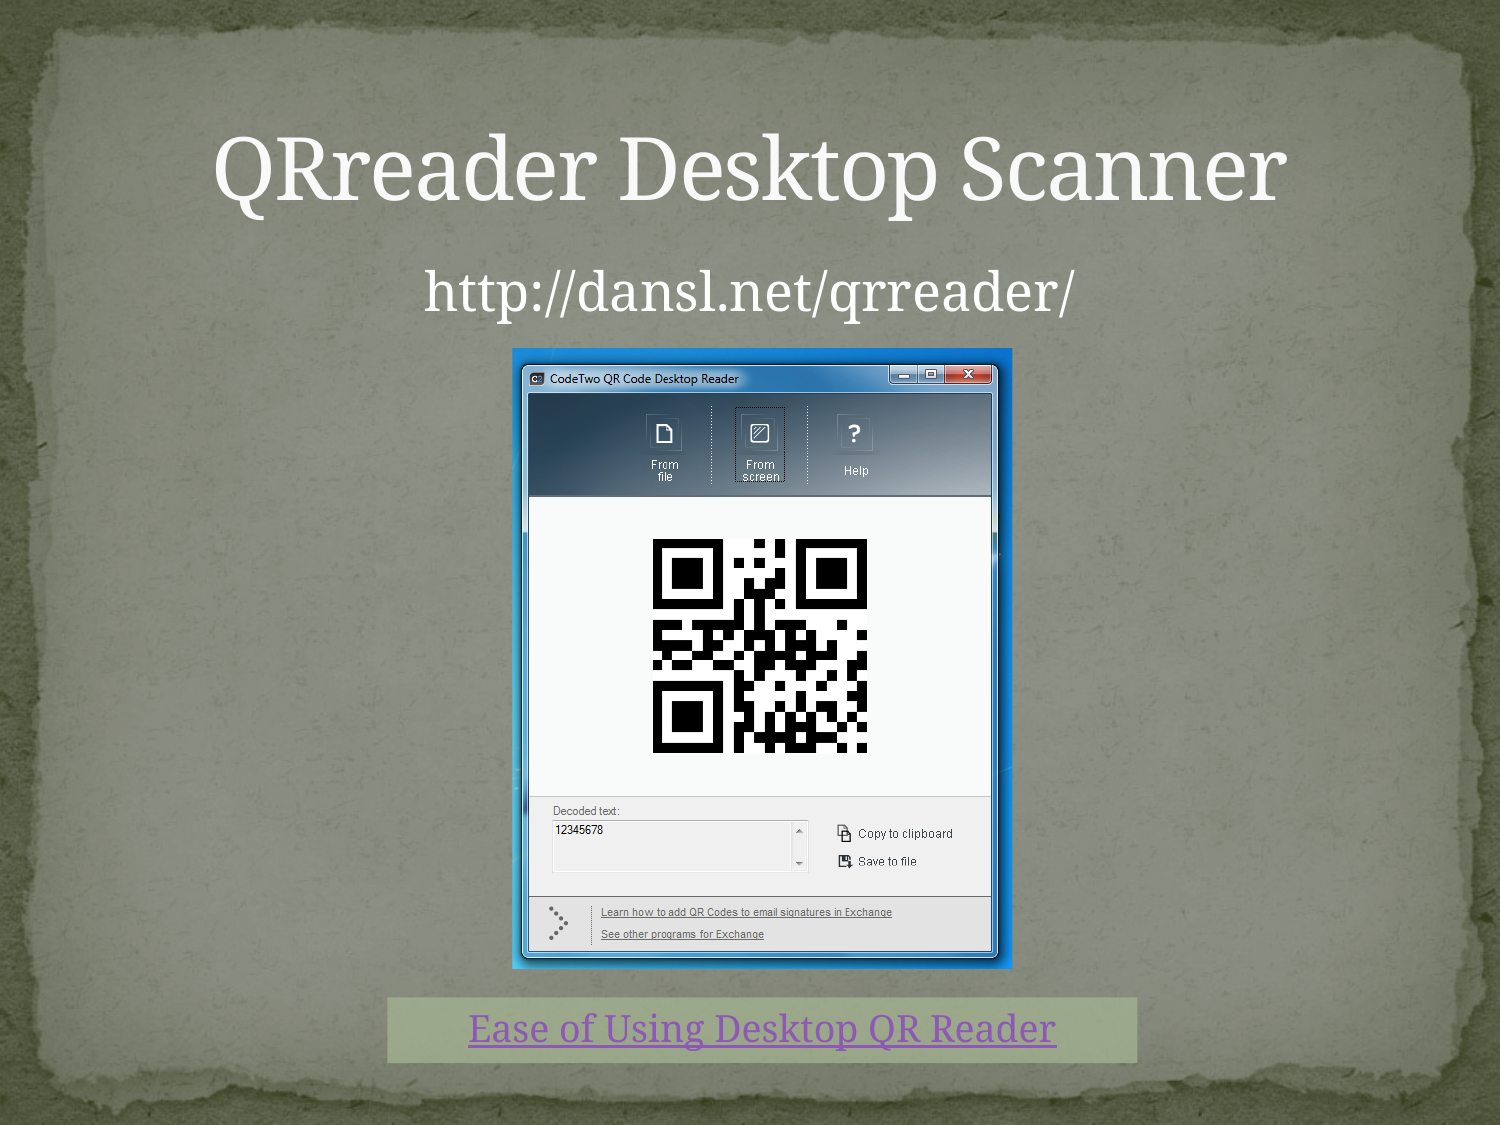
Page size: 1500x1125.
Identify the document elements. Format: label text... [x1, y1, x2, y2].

text_box Ease of Using Desktop QR Reader [387, 997, 1138, 1064]
title QRreader Desktop Scanner [74, 24, 1425, 225]
list http://dansl.net/qrreader/ [75, 249, 1425, 1000]
picture [512, 348, 1013, 969]
